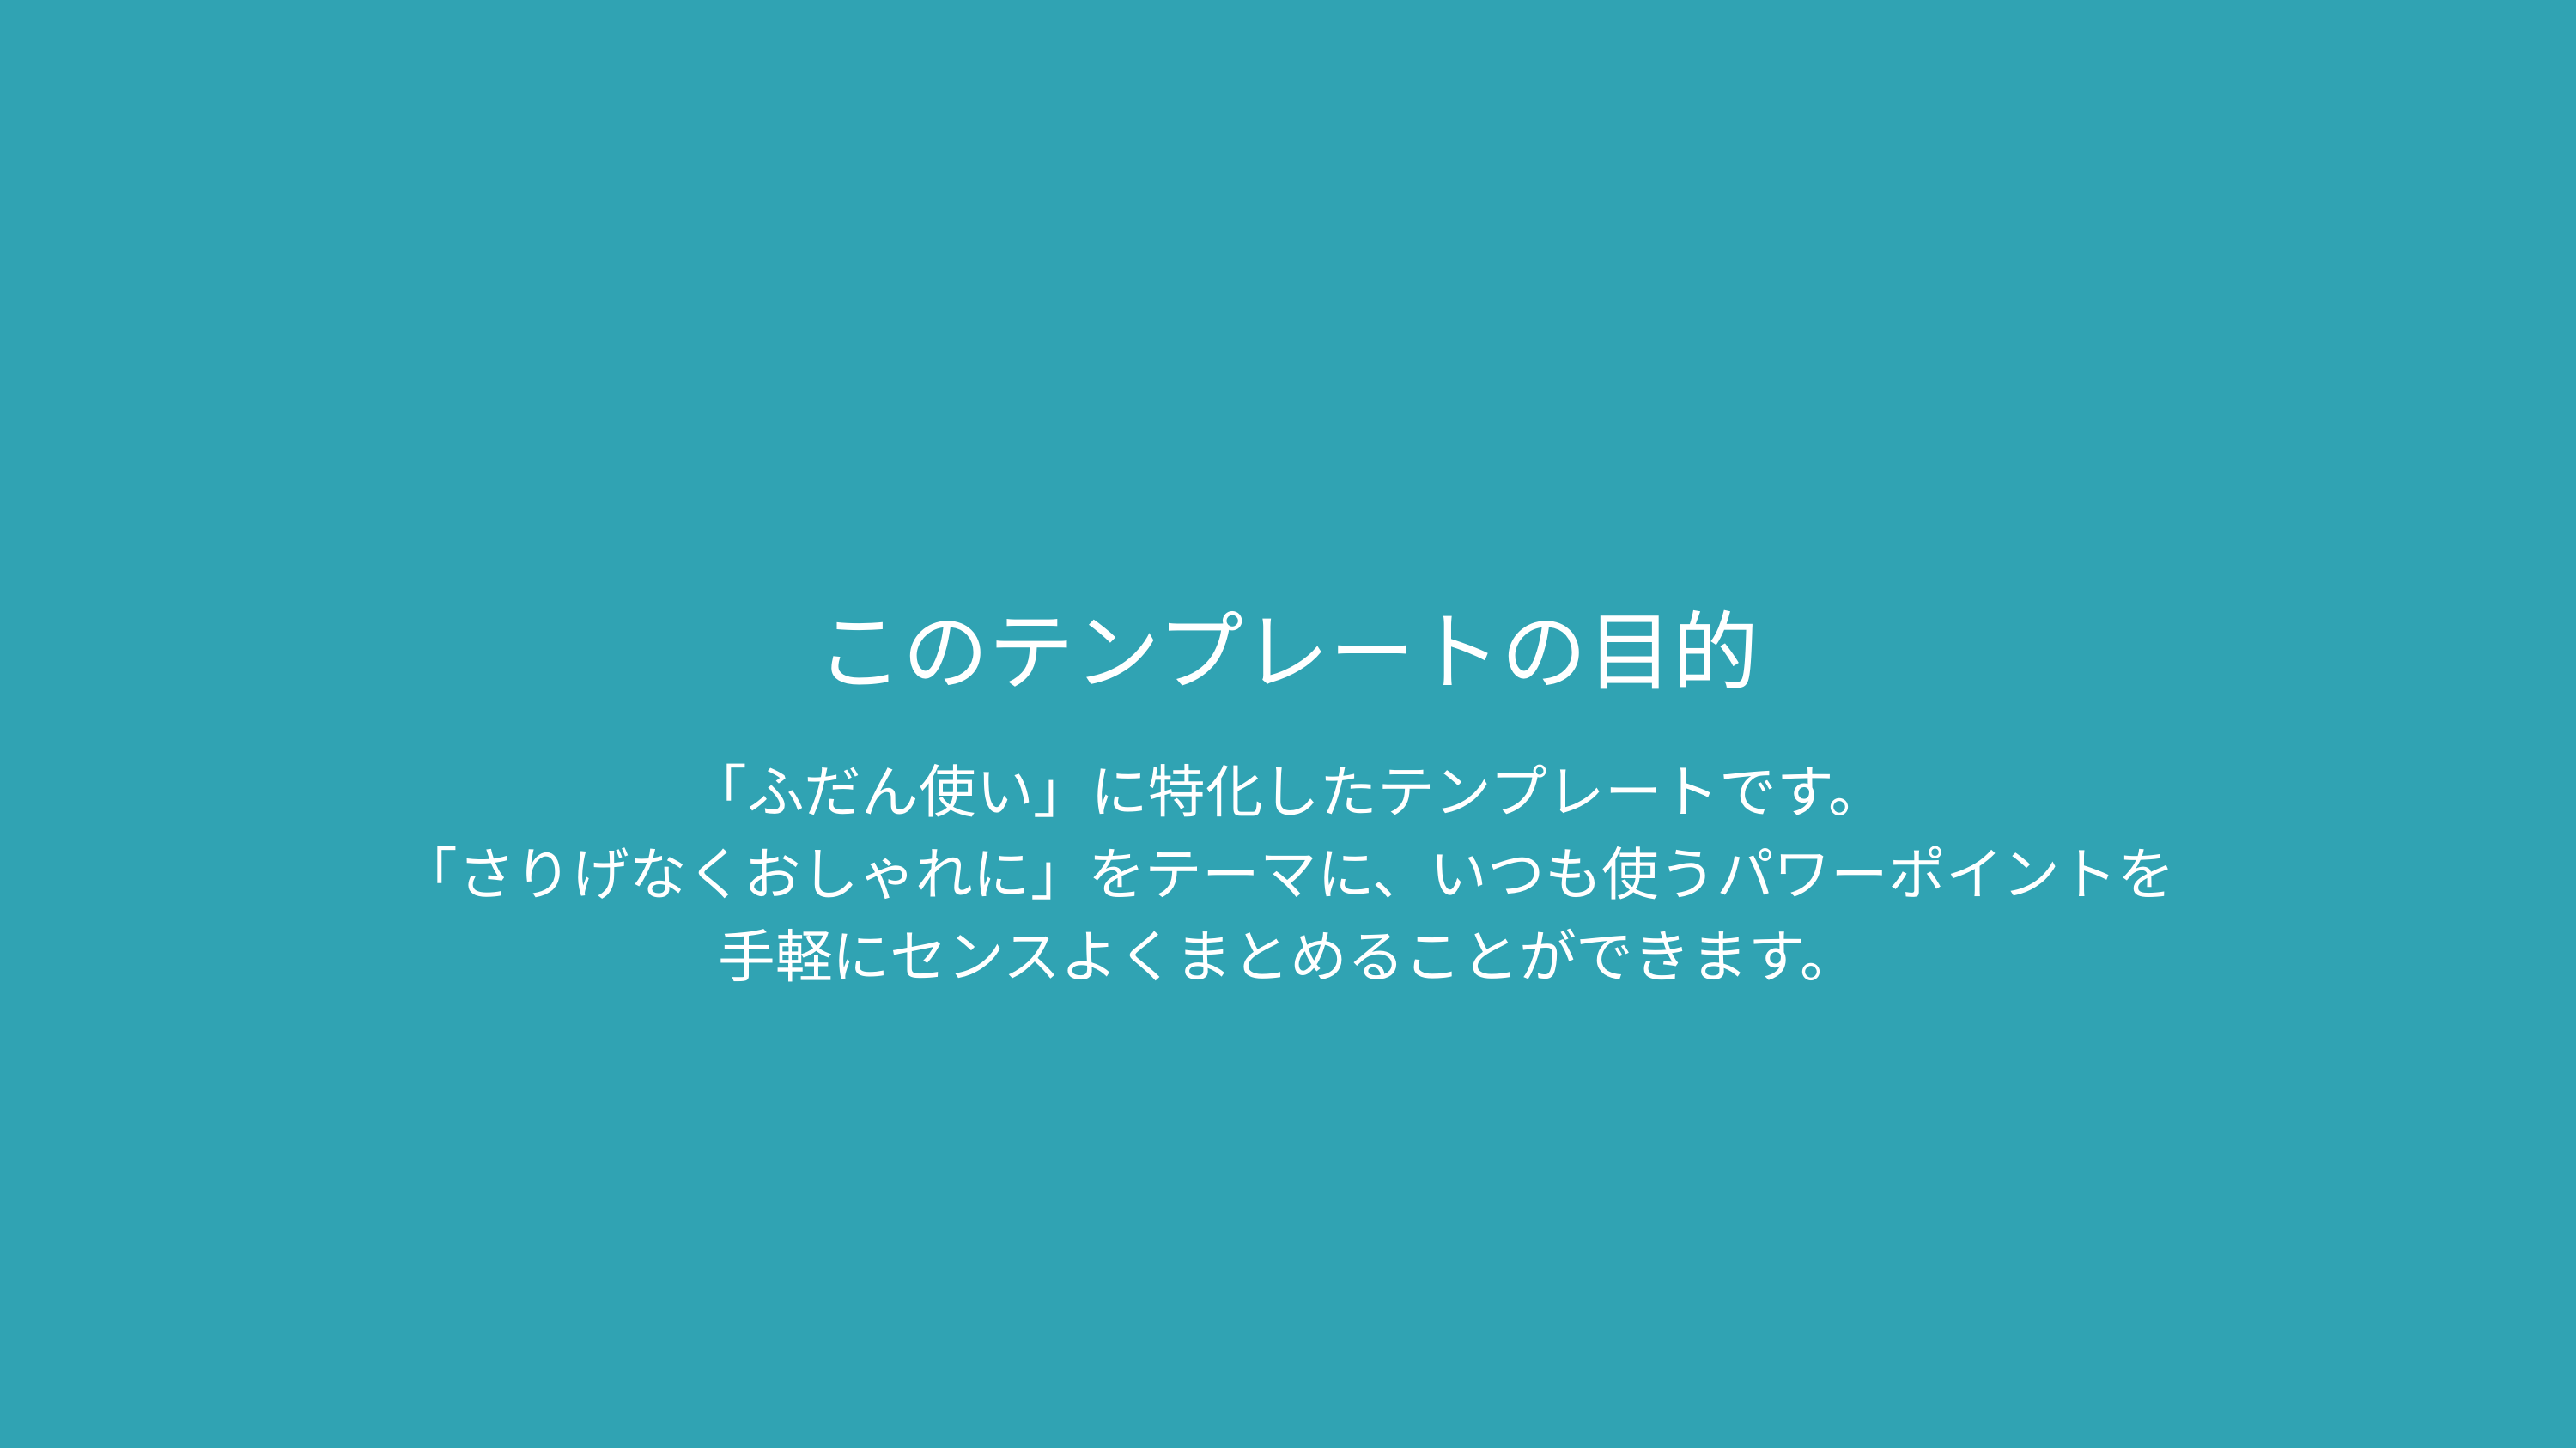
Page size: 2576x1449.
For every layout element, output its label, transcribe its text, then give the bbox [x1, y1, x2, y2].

list 「ふだん使い」に特化したテンプレートです。 「さりげなくおしゃれに」をテーマに、いつも使うパワーポイントを 手軽にセンスよくまとめることができます。 [370, 735, 2206, 1016]
title このテンプレートの目的 [185, 525, 2391, 708]
